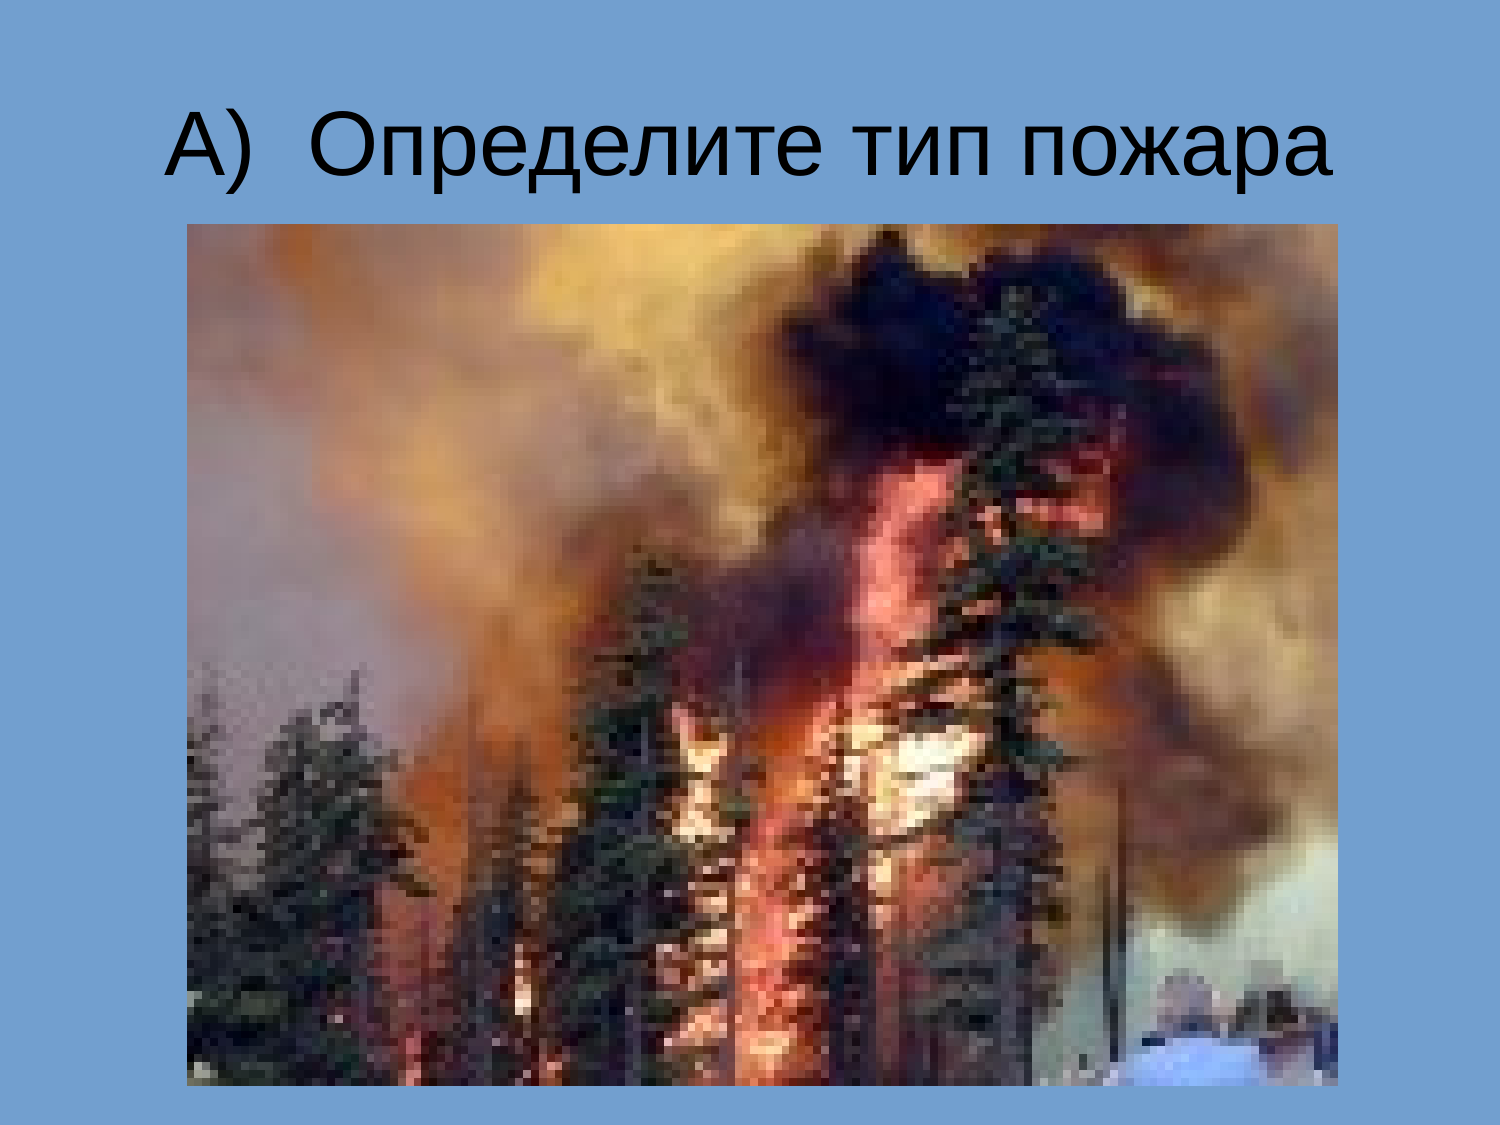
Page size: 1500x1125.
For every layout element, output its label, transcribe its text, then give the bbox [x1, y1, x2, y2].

title А) Определите тип пожара [74, 44, 1426, 233]
picture [187, 224, 1338, 1086]
